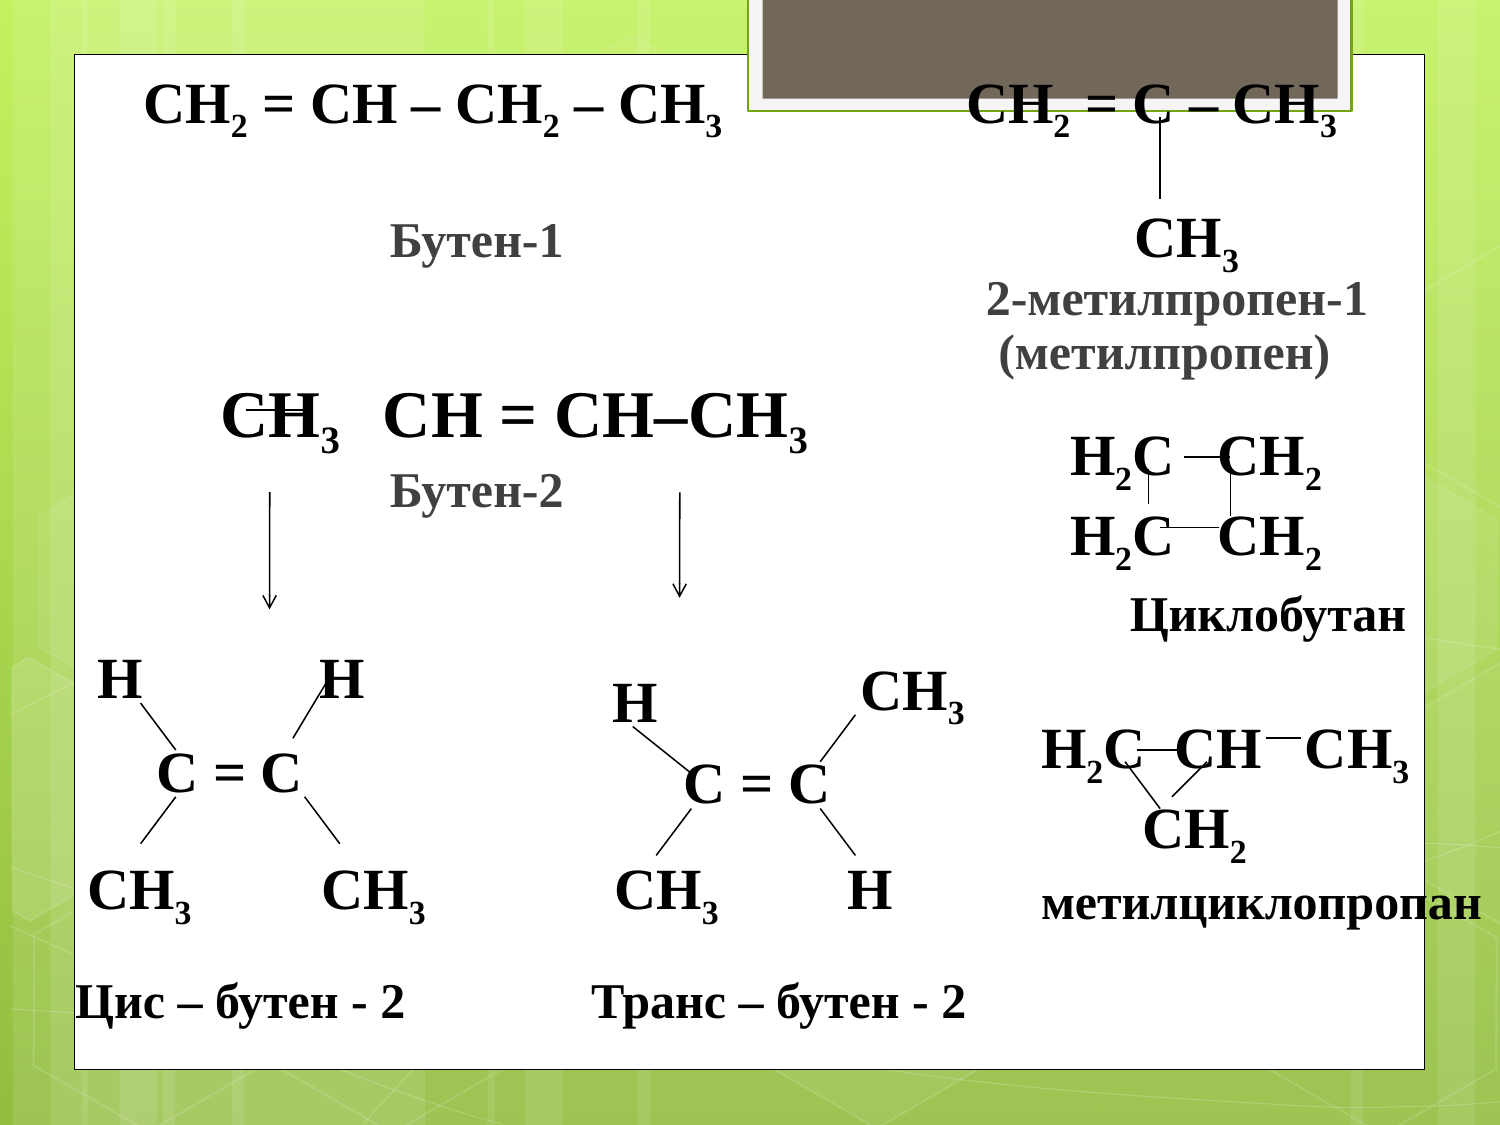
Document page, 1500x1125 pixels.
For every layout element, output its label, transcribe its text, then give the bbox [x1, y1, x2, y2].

text_box С = С [141, 726, 318, 812]
text_box Н [304, 632, 457, 763]
text_box Циклобутан [1115, 574, 1422, 649]
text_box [1118, 767, 1167, 803]
text_box Н [832, 843, 908, 960]
text_box Транс – бутен - 2 [576, 960, 982, 1036]
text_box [632, 726, 692, 774]
text_box Н2С СН СН3 СН2 метилциклопропан [1026, 703, 1497, 938]
text_box СН3 СН = СН–СН3 [196, 363, 826, 470]
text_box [650, 814, 698, 850]
text_box Н [82, 632, 158, 718]
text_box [814, 814, 862, 850]
text_box Н [598, 656, 674, 741]
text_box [298, 802, 346, 839]
text_box Цис – бутен - 2 [60, 960, 421, 1036]
text_box СН3 [845, 644, 980, 784]
text_box СН3 [599, 843, 734, 960]
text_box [134, 802, 182, 839]
text_box Н2С СН2 Н2С СН2 [1055, 410, 1500, 585]
text_box СН3 [72, 843, 207, 939]
text_box СН2 = СН – СН2 – СН3 СН2 = С – СН3 Бутен-1 СН3 2-метилпропен-1 (метилпропен) [128, 58, 1500, 388]
text_box СН3 [306, 843, 441, 939]
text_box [814, 720, 862, 757]
text_box С = С [669, 738, 846, 823]
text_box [280, 691, 340, 727]
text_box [1171, 761, 1208, 798]
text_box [134, 708, 182, 745]
text_box Бутен-2 [375, 470, 668, 526]
